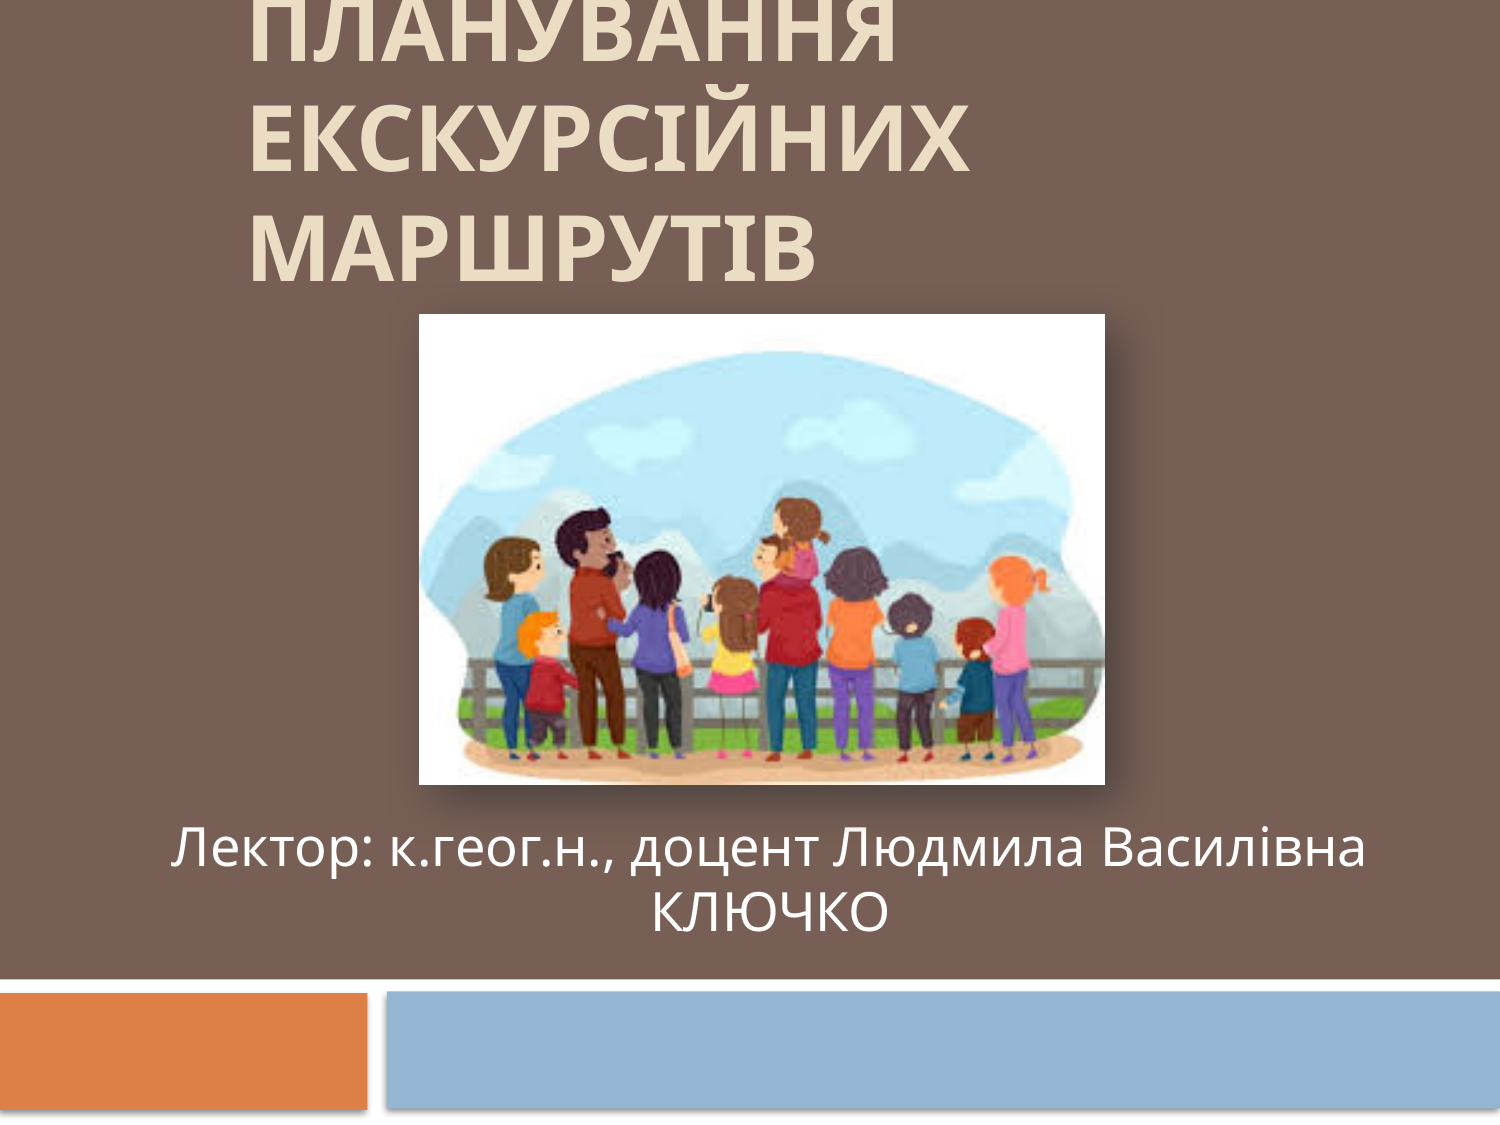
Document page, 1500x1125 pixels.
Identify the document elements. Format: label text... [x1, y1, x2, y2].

picture [418, 314, 1105, 785]
title Практикум: планування екскурсійних маршрутів [230, 42, 1376, 308]
subtitle Лектор: к.геог.н., доцент Людмила Василівна КЛЮЧКО [41, 775, 1500, 980]
